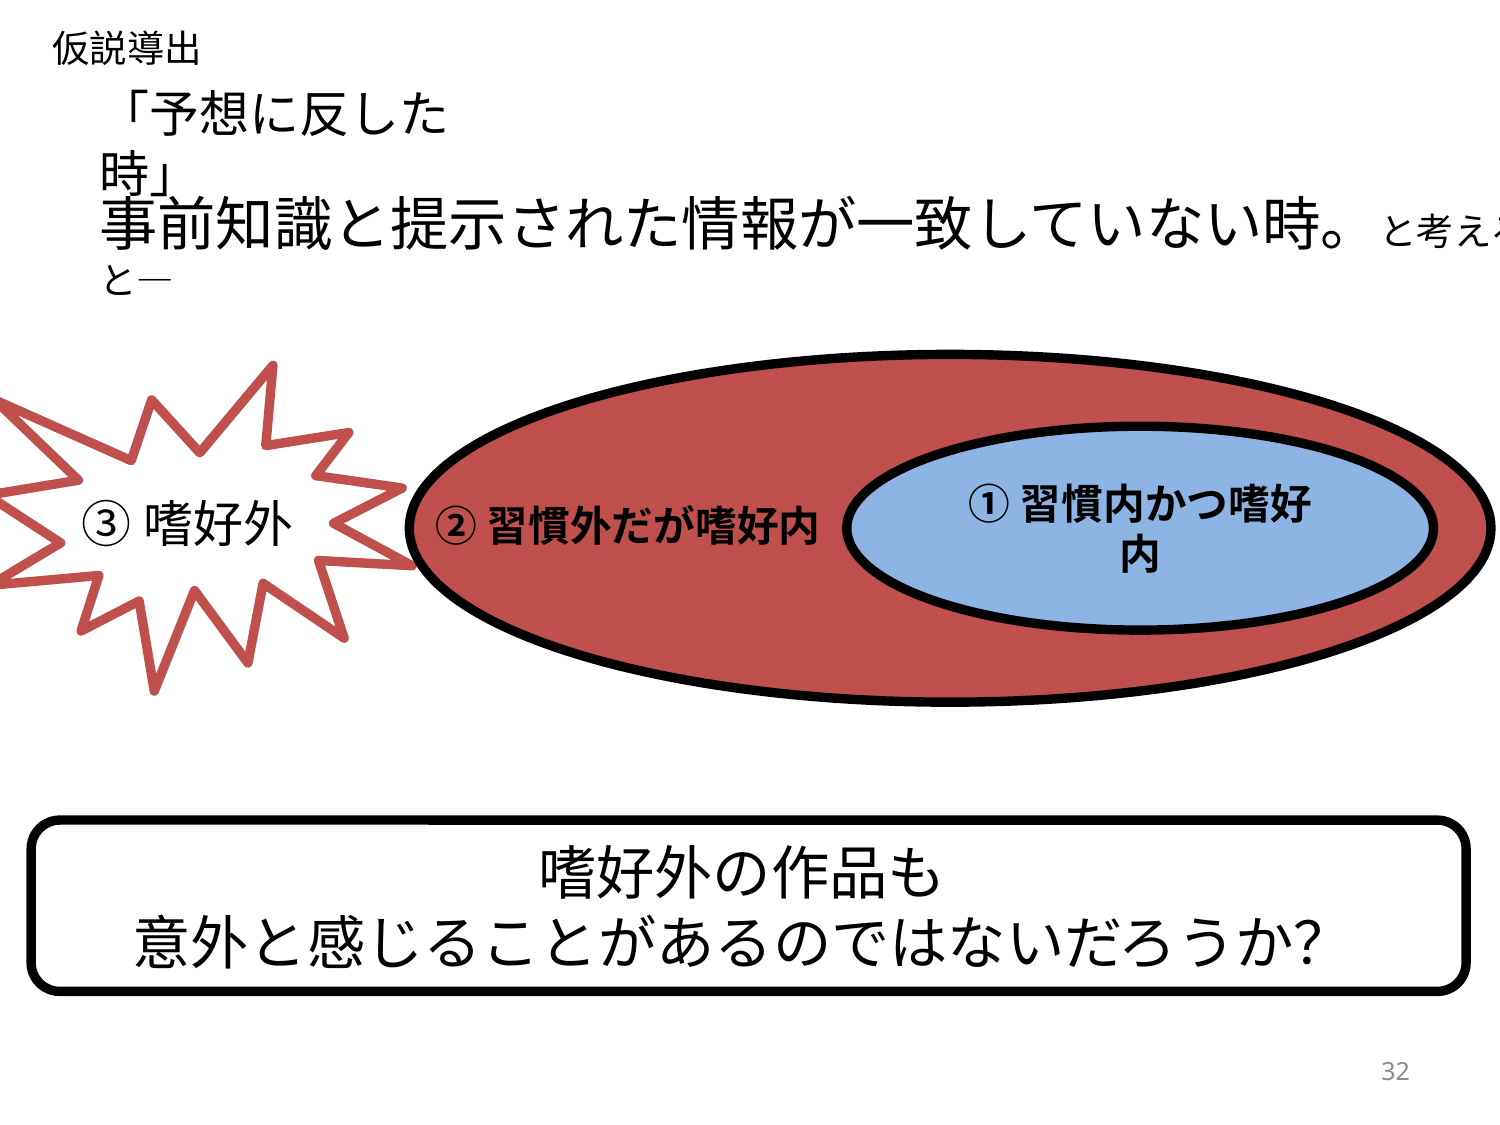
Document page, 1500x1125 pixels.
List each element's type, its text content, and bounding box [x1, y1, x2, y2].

text_box ③嗜好外 [0, 485, 402, 561]
text_box ①習慣内かつ嗜好内 [844, 424, 1436, 633]
text_box 仮説導出 [30, 7, 224, 88]
list 事前知識と提示された情報が一致していない時。と考えると― [84, 179, 1500, 345]
text_box [0, 557, 415, 694]
text_box ②習慣外だが嗜好内 [414, 491, 842, 557]
title 「予想に反した時」 [84, 48, 555, 179]
slide_number 32 [1074, 1042, 1425, 1103]
text_box [0, 363, 396, 485]
text_box 嗜好外の作品も 意外と感じることがあるのではないだろうか？ [29, 817, 1469, 994]
text_box [407, 352, 1494, 705]
